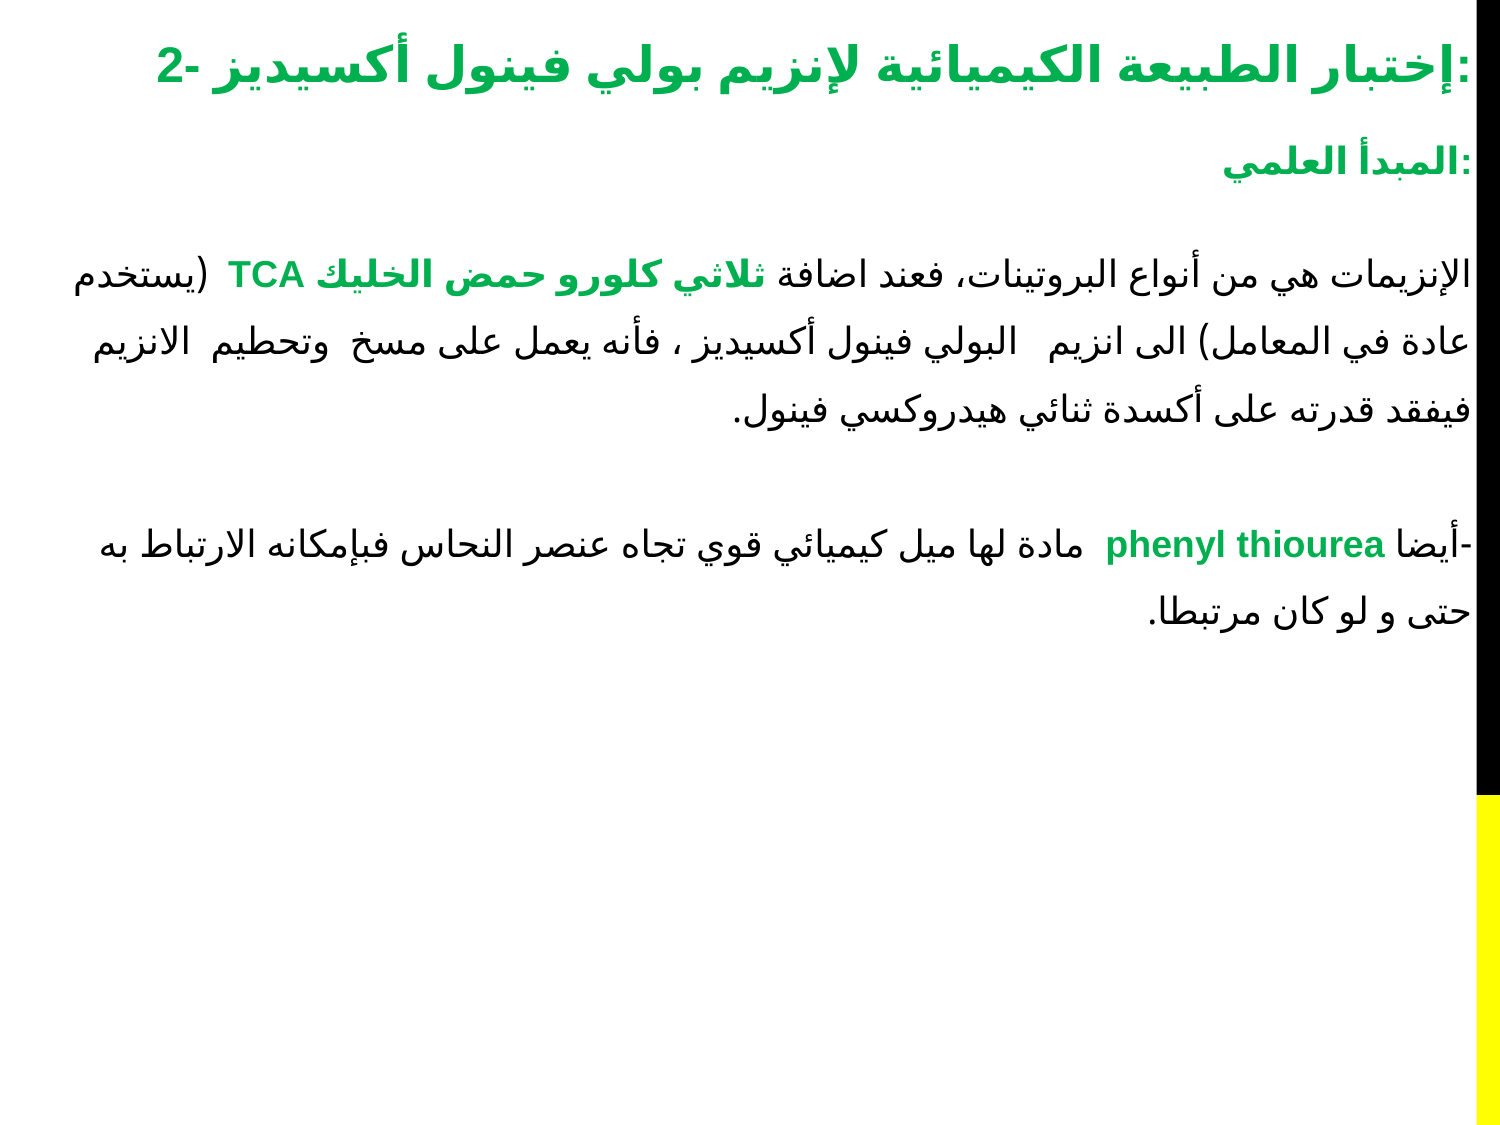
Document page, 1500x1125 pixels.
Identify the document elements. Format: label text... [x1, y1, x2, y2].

text_box 2- إختبار الطبيعة الكيميائية لإنزيم بولي فينول أكسيديز: المبدأ العلمي: الإنزيمات هي من أنواع البروتينات، فعند اضافة ثلاثي كلورو حمض الخليك TCA (يستخدم عادة في المعامل) الى انزيم البولي فينول أكسيديز ، فأنه يعمل على مسخ وتحطيم الانزيم فيفقد قدرته على أكسدة ثنائي هيدروكسي فينول. -أيضا phenyl thiourea مادة لها ميل كيميائي قوي تجاه عنصر النحاس فبإمكانه الارتباط به حتى و لو كان مرتبطا. [12, 24, 1488, 640]
